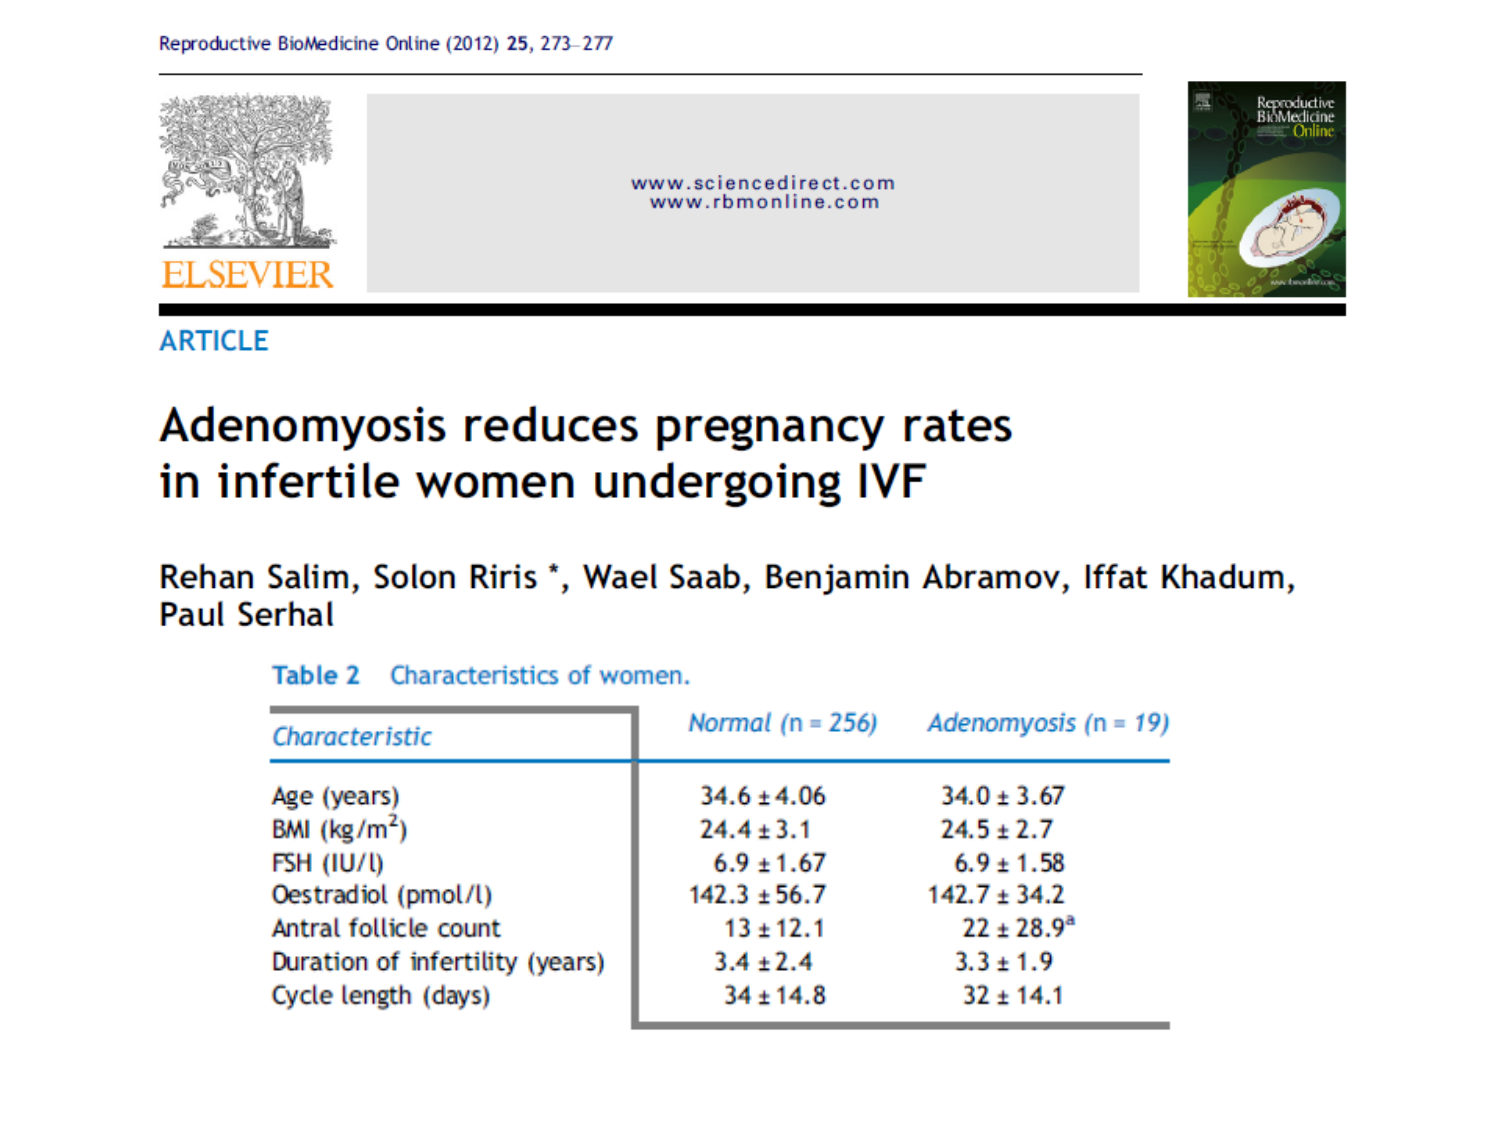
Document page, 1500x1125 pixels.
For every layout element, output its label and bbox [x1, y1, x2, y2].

picture [141, 18, 1376, 1036]
